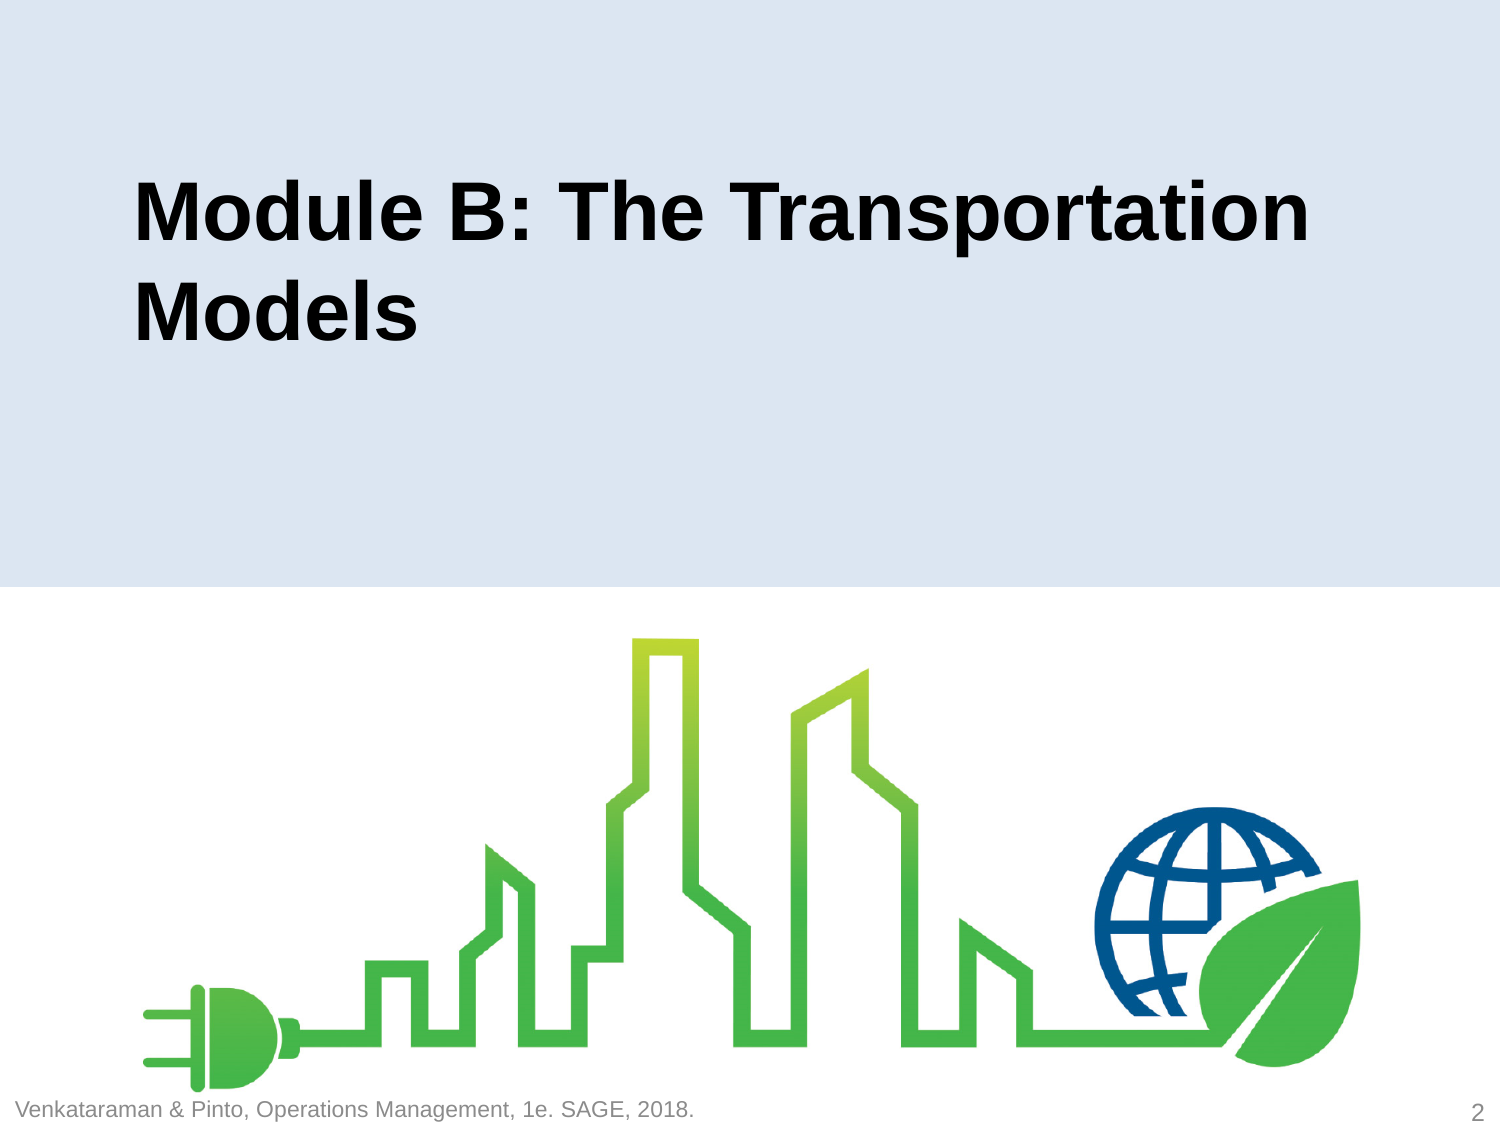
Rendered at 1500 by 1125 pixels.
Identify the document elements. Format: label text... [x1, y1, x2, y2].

footer Venkataraman & Pinto, Operations Management, 1e. SAGE, 2018. [0, 1087, 1194, 1125]
title Module B: The Transportation Models [118, 149, 1394, 374]
slide_number 2 [1437, 1087, 1500, 1125]
picture [0, 587, 1500, 1125]
